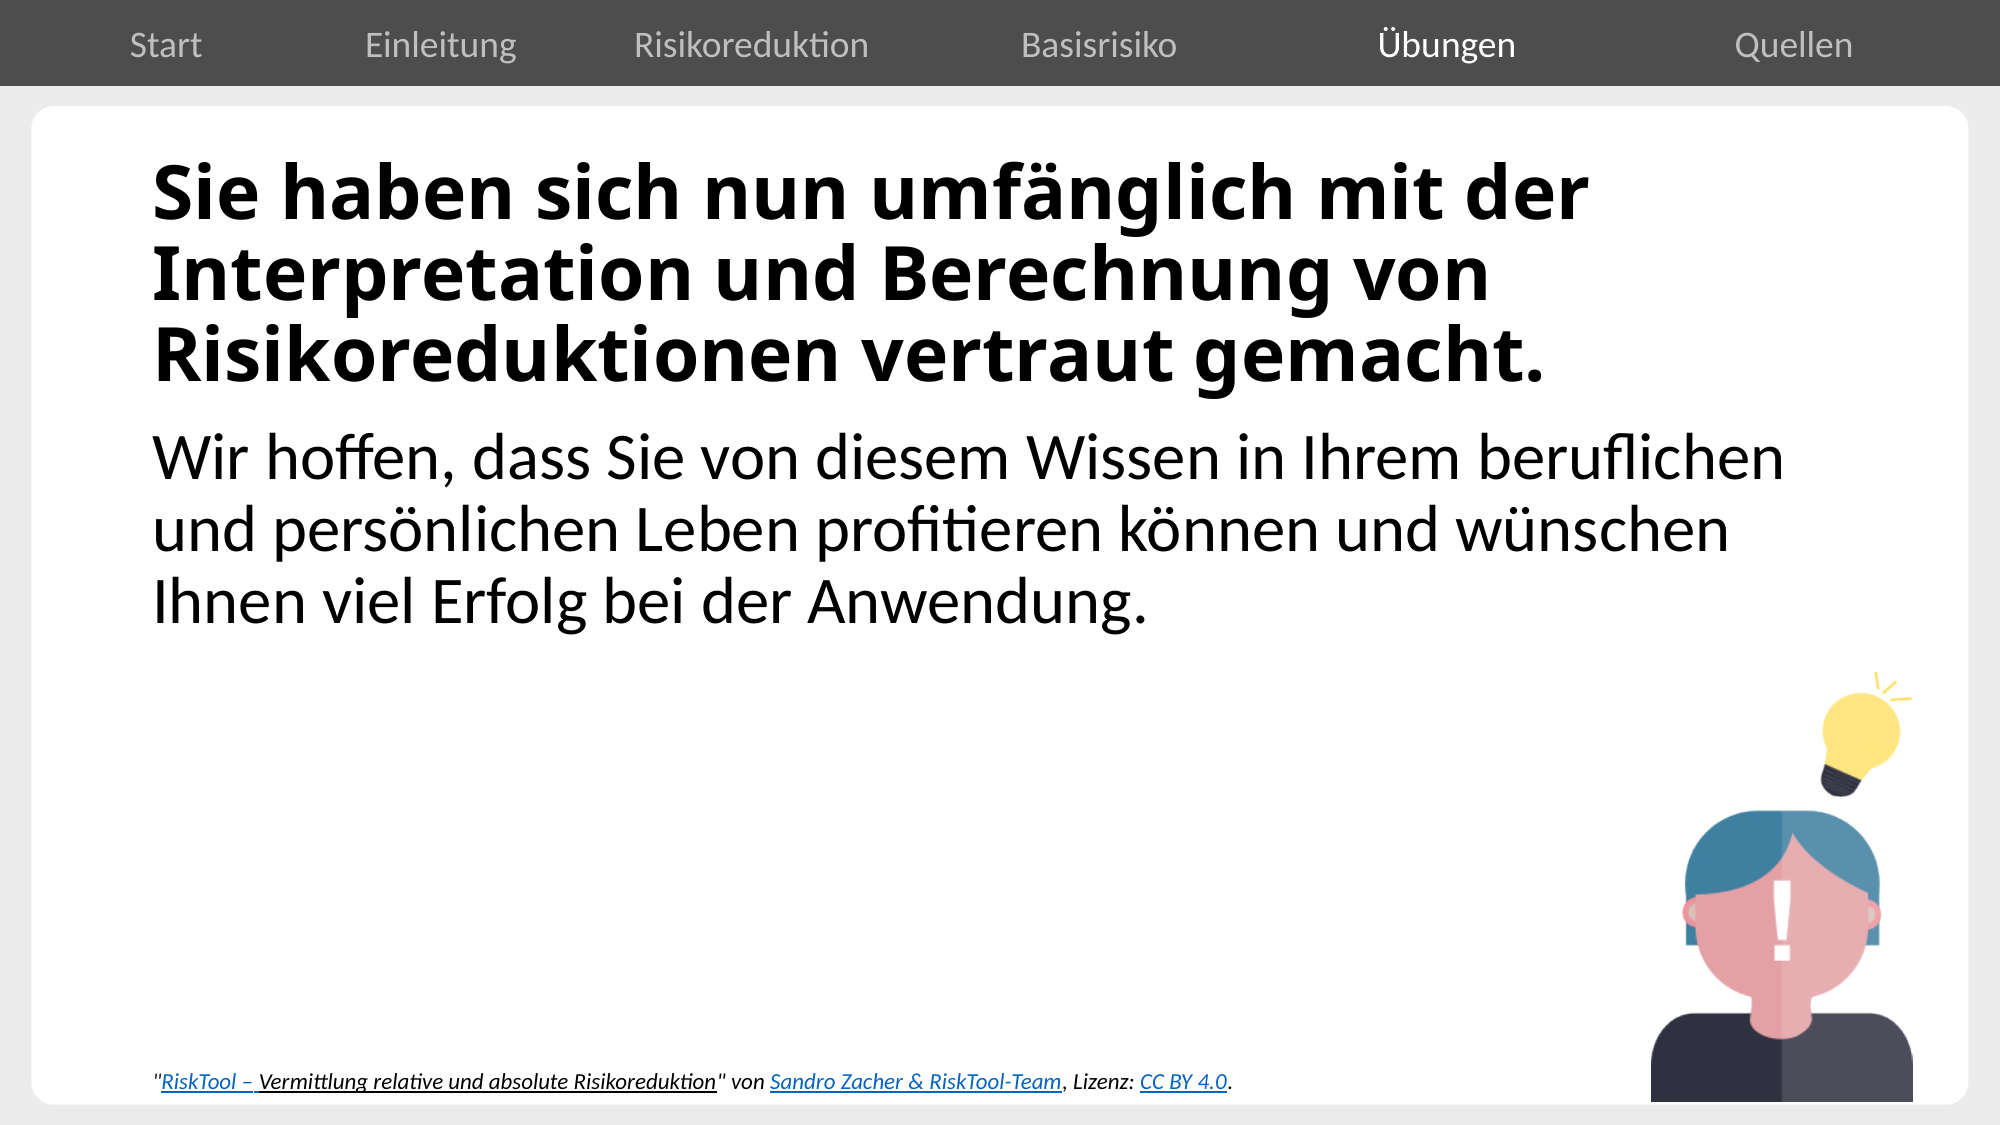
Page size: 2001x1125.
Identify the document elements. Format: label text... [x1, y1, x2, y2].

title Sie haben sich nun umfänglich mit der Interpretation und Berechnung von Risikoreduktionen vertraut gemacht. [137, 147, 1863, 279]
text_box [137, 279, 1863, 993]
picture [1651, 672, 1913, 1102]
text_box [63, 12, 1934, 74]
text_box "RiskTool – Vermittlung relative und absolute Risikoreduktion" von Sandro Zacher & RiskTool-Team, Lizenz: CC BY 4.0. [137, 1057, 1556, 1102]
